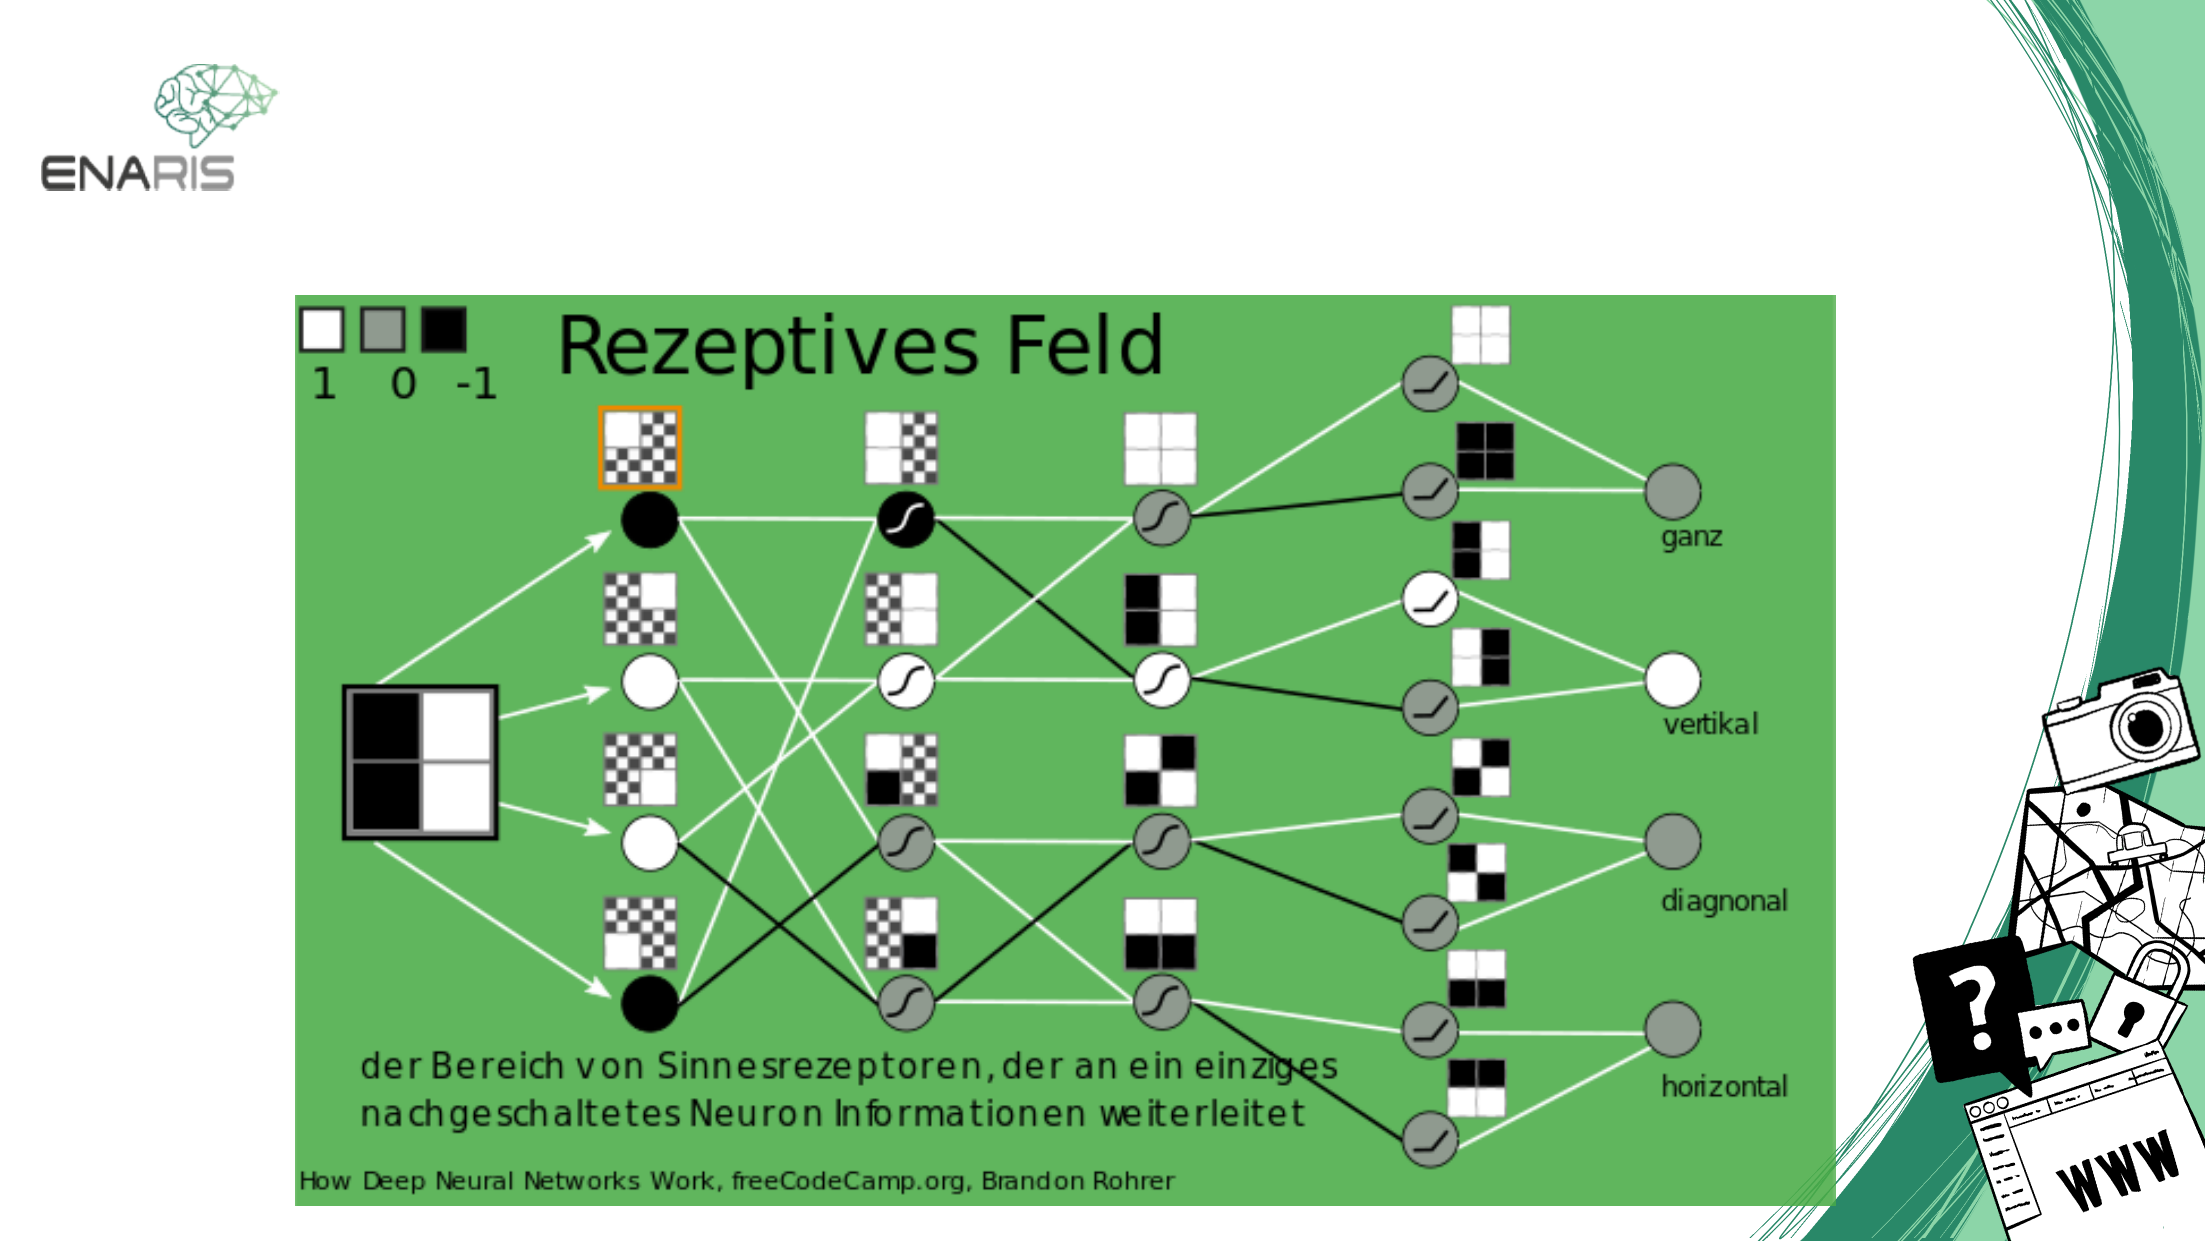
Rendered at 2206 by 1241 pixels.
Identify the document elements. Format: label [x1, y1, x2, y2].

picture [450, 0, 2205, 1241]
list [295, 295, 1836, 1207]
picture [41, 64, 280, 191]
